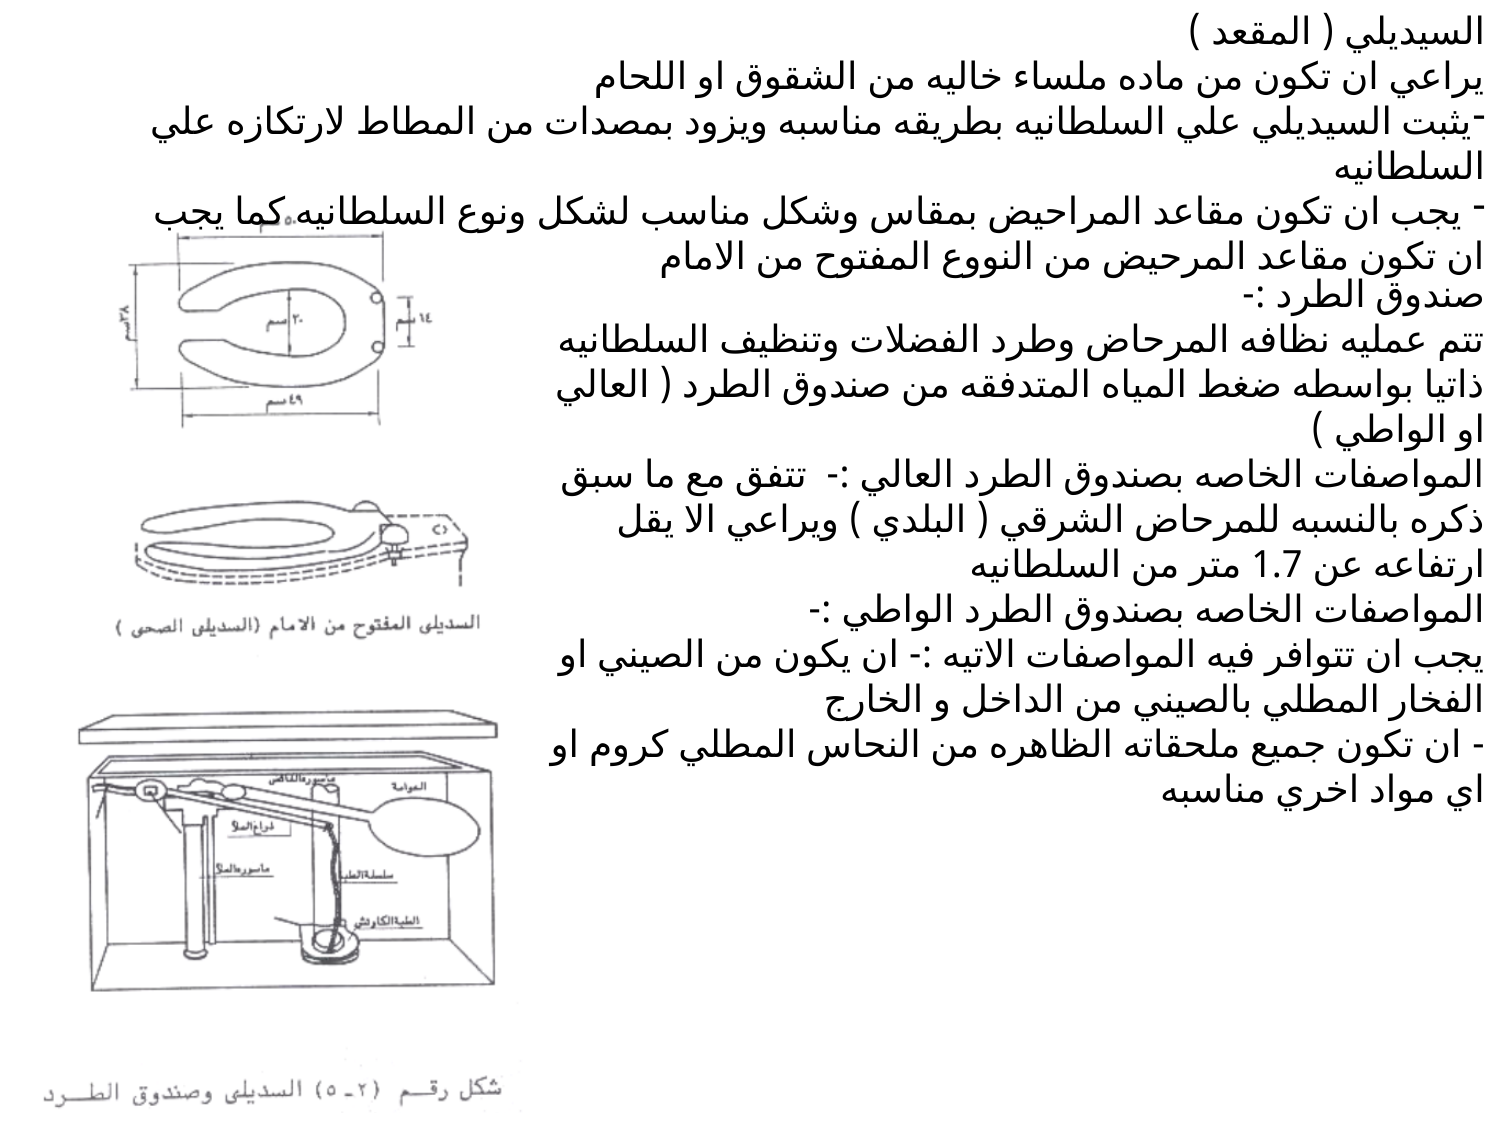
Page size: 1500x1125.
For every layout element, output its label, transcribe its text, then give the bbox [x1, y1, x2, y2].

picture [24, 199, 538, 1113]
text_box السيديلي ( المقعد ) يراعي ان تكون من ماده ملساء خاليه من الشقوق او اللحام يثبت السيديلي علي السلطانيه بطريقه مناسبه ويزود بمصدات من المطاط لارتكازه علي السلطانيه يجب ان تكون مقاعد المراحيض بمقاس وشكل مناسب لشكل ونوع السلطانيه كما يجب ان تكون مقاعد المرحيض من النووع المفتوح من الامام [112, 0, 1500, 262]
text_box صندوق الطرد :- تتم عمليه نظافه المرحاض وطرد الفضلات وتنظيف السلطانيه ذاتيا بواسطه ضغط المياه المتدفقه من صندوق الطرد ( العالي او الواطي ) المواصفات الخاصه بصندوق الطرد العالي :- تتفق مع ما سبق ذكره بالنسبه للمرحاض الشرقي ( البلدي ) ويراعي الا يقل ارتفاعه عن 1.7 متر من السلطانيه المواصفات الخاصه بصندوق الطرد الواطي :- يجب ان تتوافر فيه المواصفات الاتيه :- ان يكون من الصيني او الفخار المطلي بالصيني من الداخل و الخارج - ان تكون جميع ملحقاته الظاهره من النحاس المطلي كروم او اي مواد اخري مناسبه [541, 262, 1500, 818]
